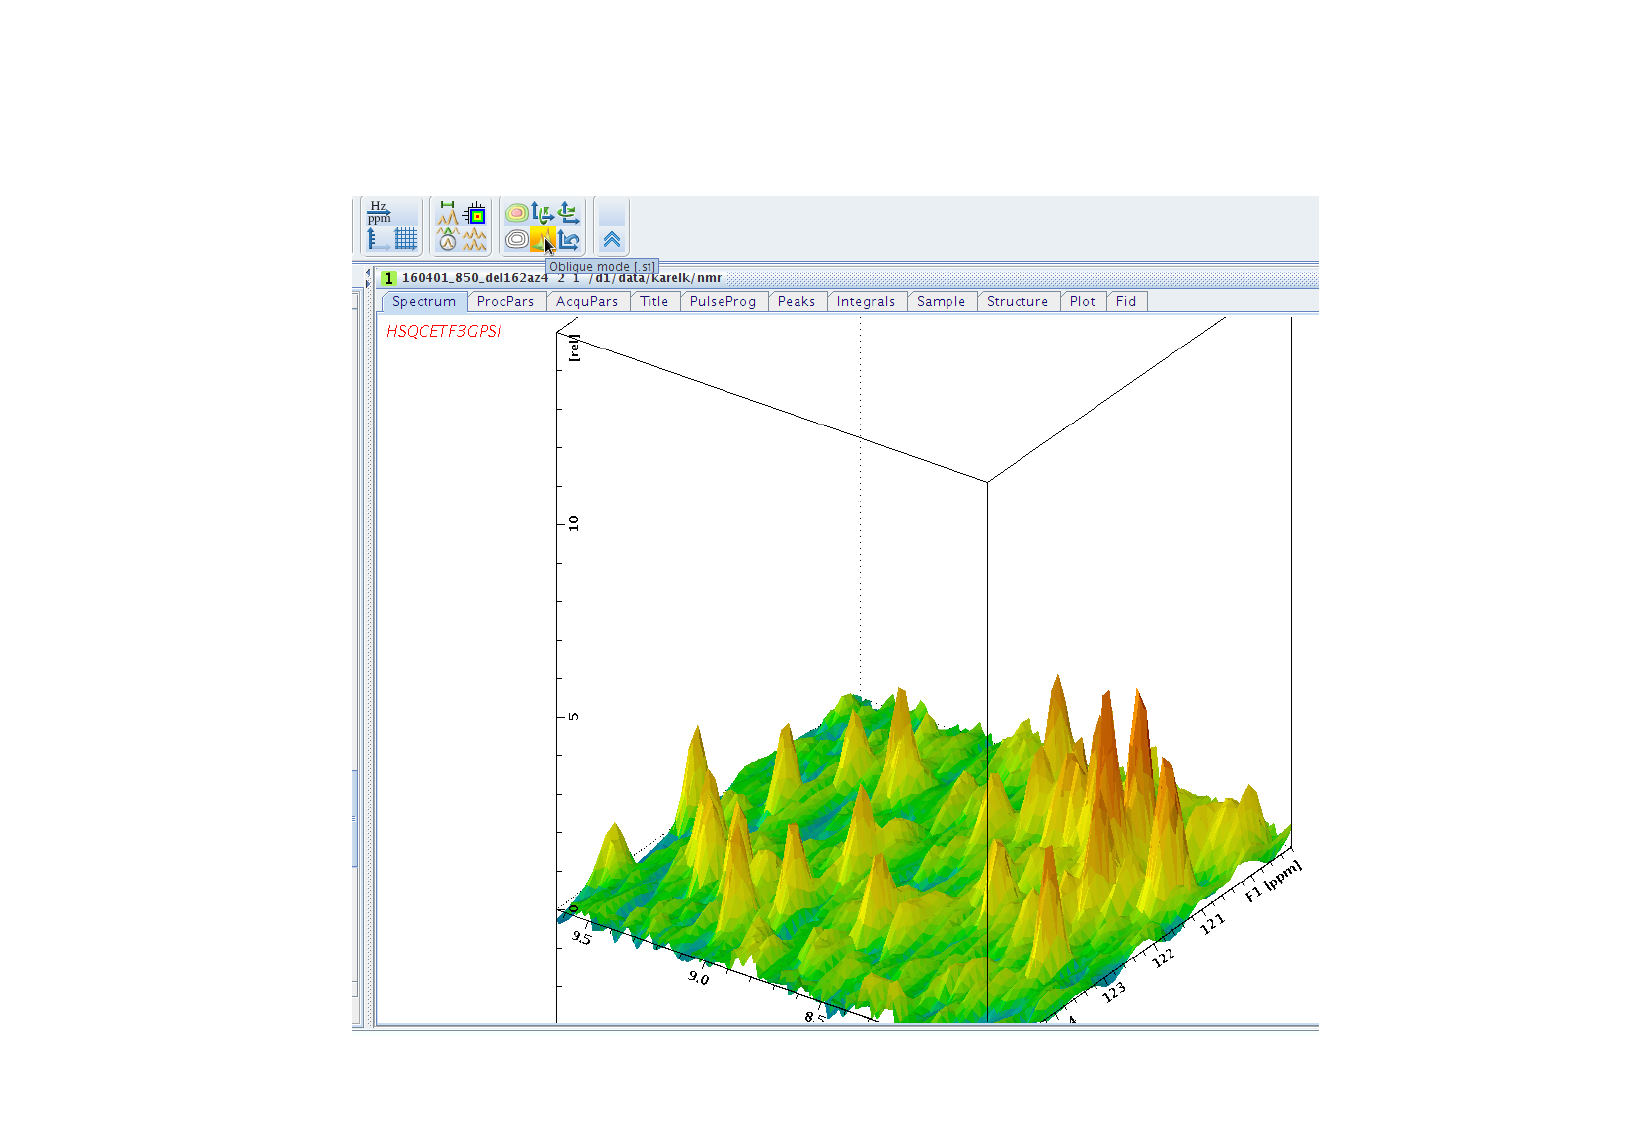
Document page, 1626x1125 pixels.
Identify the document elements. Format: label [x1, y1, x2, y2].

picture [352, 196, 1319, 1035]
